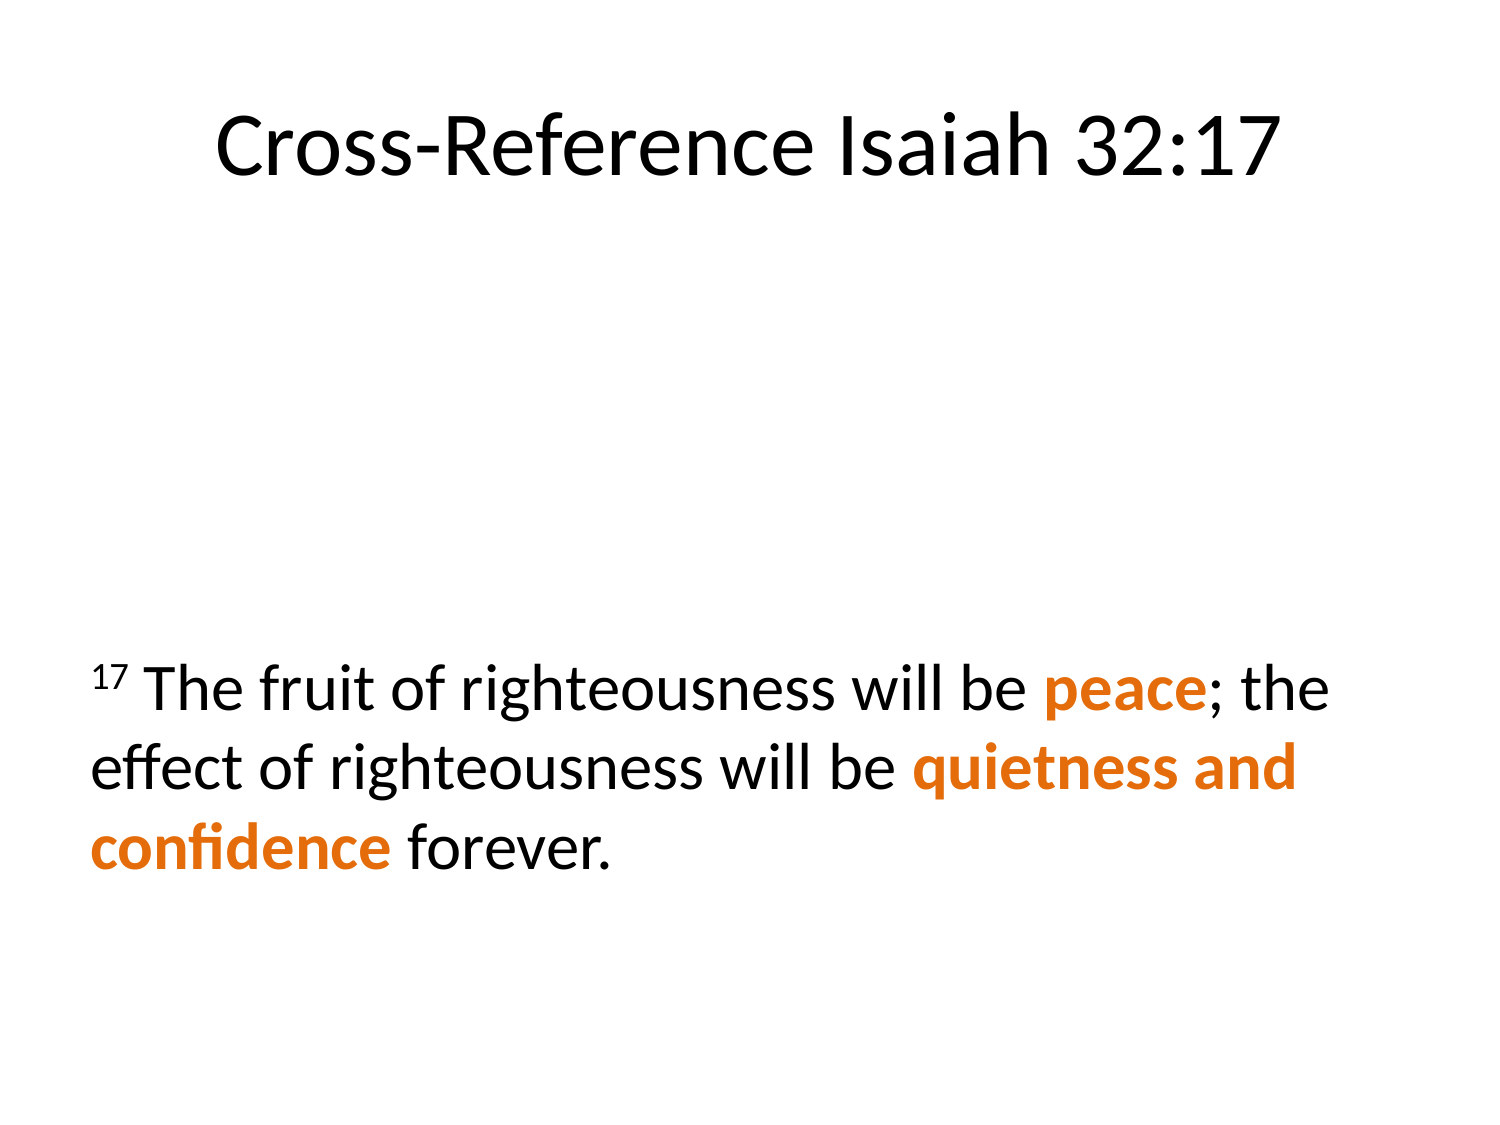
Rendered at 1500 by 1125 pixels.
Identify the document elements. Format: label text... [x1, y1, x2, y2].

title Cross-Reference Isaiah 32:17 [75, 45, 1425, 233]
list 17 The fruit of righteousness will be peace; the effect of righteousness will be quietness and confidence forever. [75, 262, 1425, 1005]
